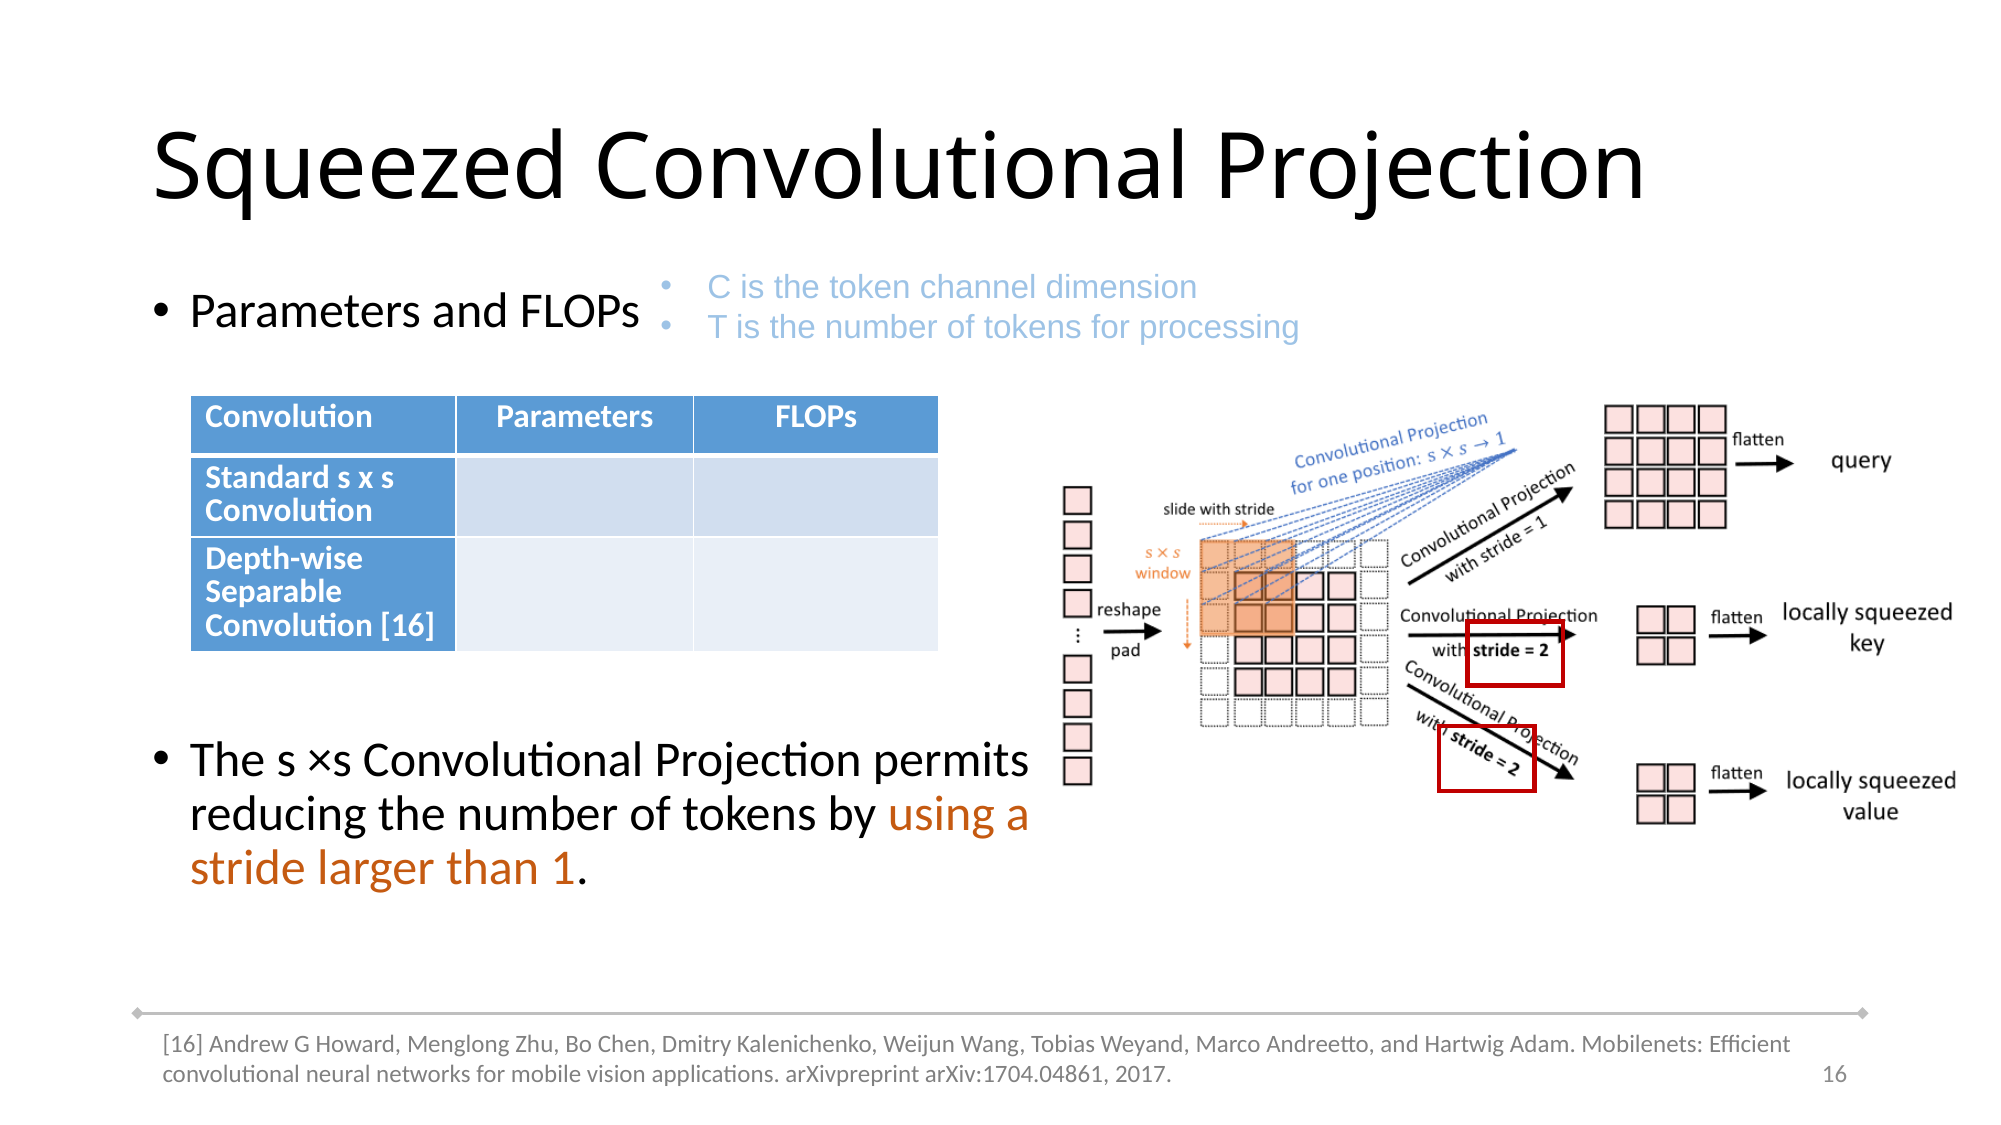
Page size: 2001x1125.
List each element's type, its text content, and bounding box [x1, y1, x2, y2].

text_box C is the token channel dimension T is the number of tokens for processing [645, 257, 1355, 353]
list Parameters and FLOPs The s ×s Convolutional Projection permits reducing the number of tokens by using a stride larger than 1. [137, 277, 1135, 1012]
slide_number 16 [1412, 1042, 1863, 1103]
picture [1023, 345, 2000, 868]
text_box [16] Andrew G Howard, Menglong Zhu, Bo Chen, Dmitry Kalenichenko, Weijun Wang, Tobias Weyand, Marco Andreetto, and Hartwig Adam. Mobilenets: Efficient convolutional neural networks for mobile vision applications. arXivpreprint arXiv:1704.04861, 2017. [147, 1020, 1853, 1095]
title Squeezed Convolutional Projection [137, 59, 1863, 278]
